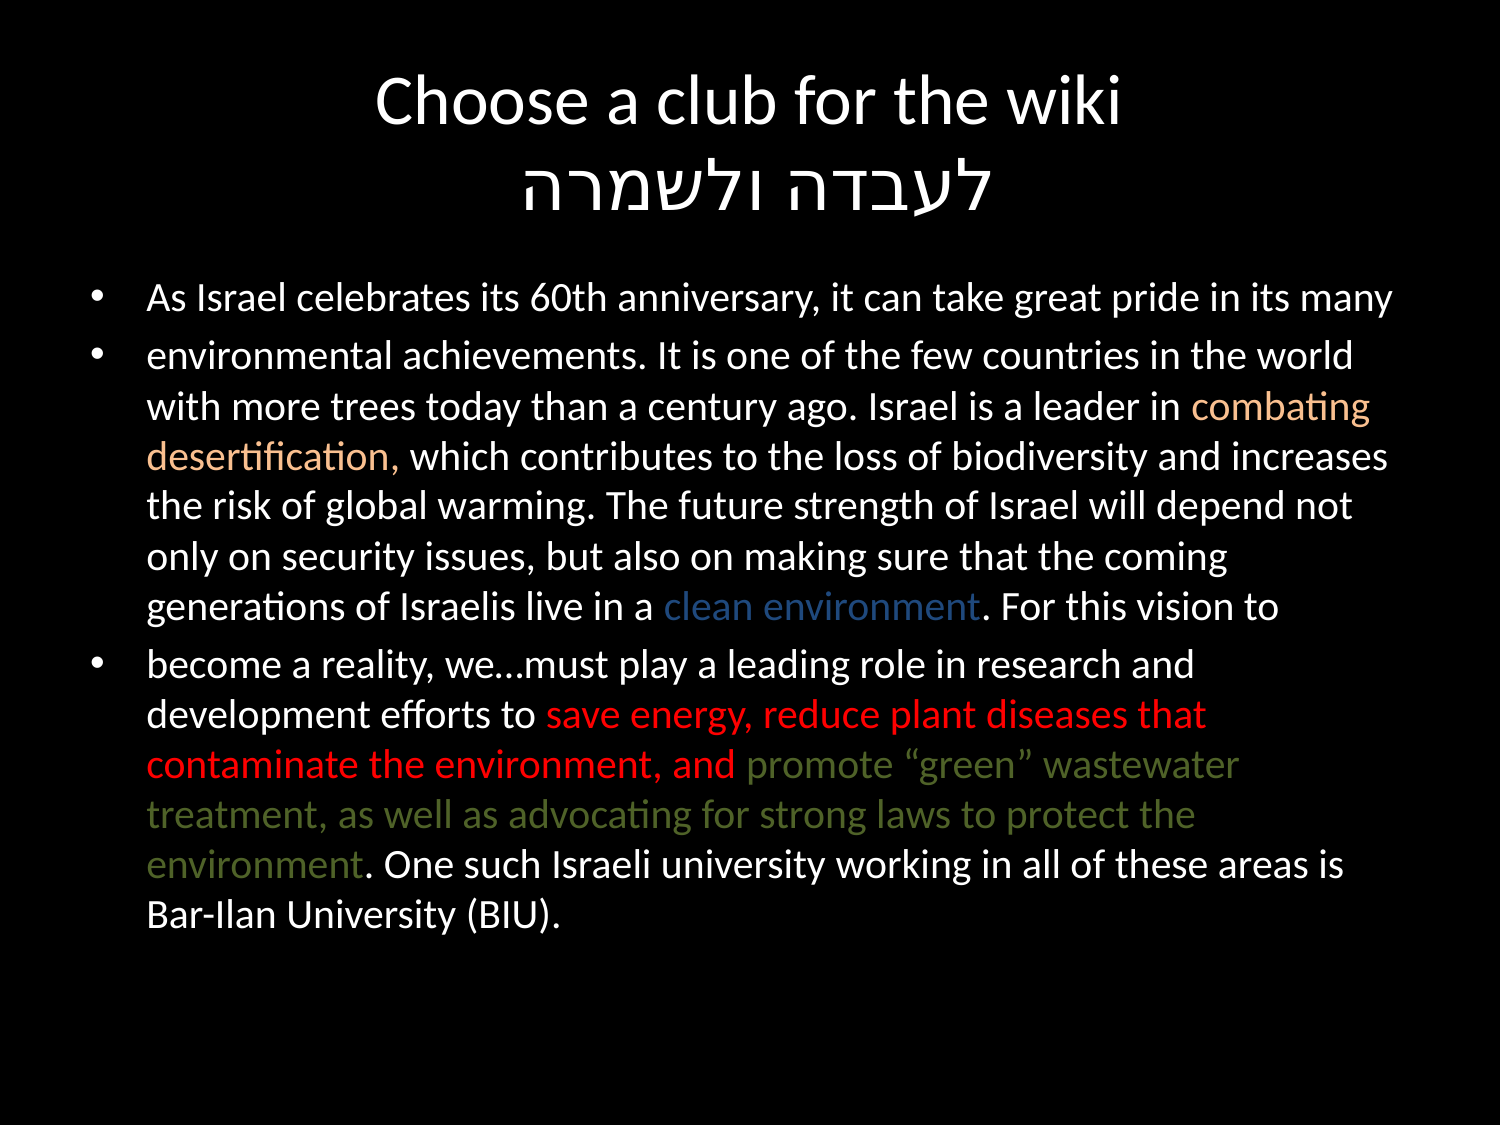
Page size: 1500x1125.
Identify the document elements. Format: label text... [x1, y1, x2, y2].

list As Israel celebrates its 60th anniversary, it can take great pride in its many environmental achievements. It is one of the few countries in the world with more trees today than a century ago. Israel is a leader in combating desertification, which contributes to the loss of biodiversity and increases the risk of global warming. The future strength of Israel will depend not only on security issues, but also on making sure that the coming generations of Israelis live in a clean environment. For this vision to become a reality, we…must play a leading role in research and development efforts to save energy, reduce plant diseases that contaminate the environment, and promote “green” wastewater treatment, as well as advocating for strong laws to protect the environment. One such Israeli university working in all of these areas is Bar-Ilan University (BIU). [75, 262, 1425, 1005]
title Choose a club for the wiki לעבדה ולשמרה [75, 45, 1425, 233]
